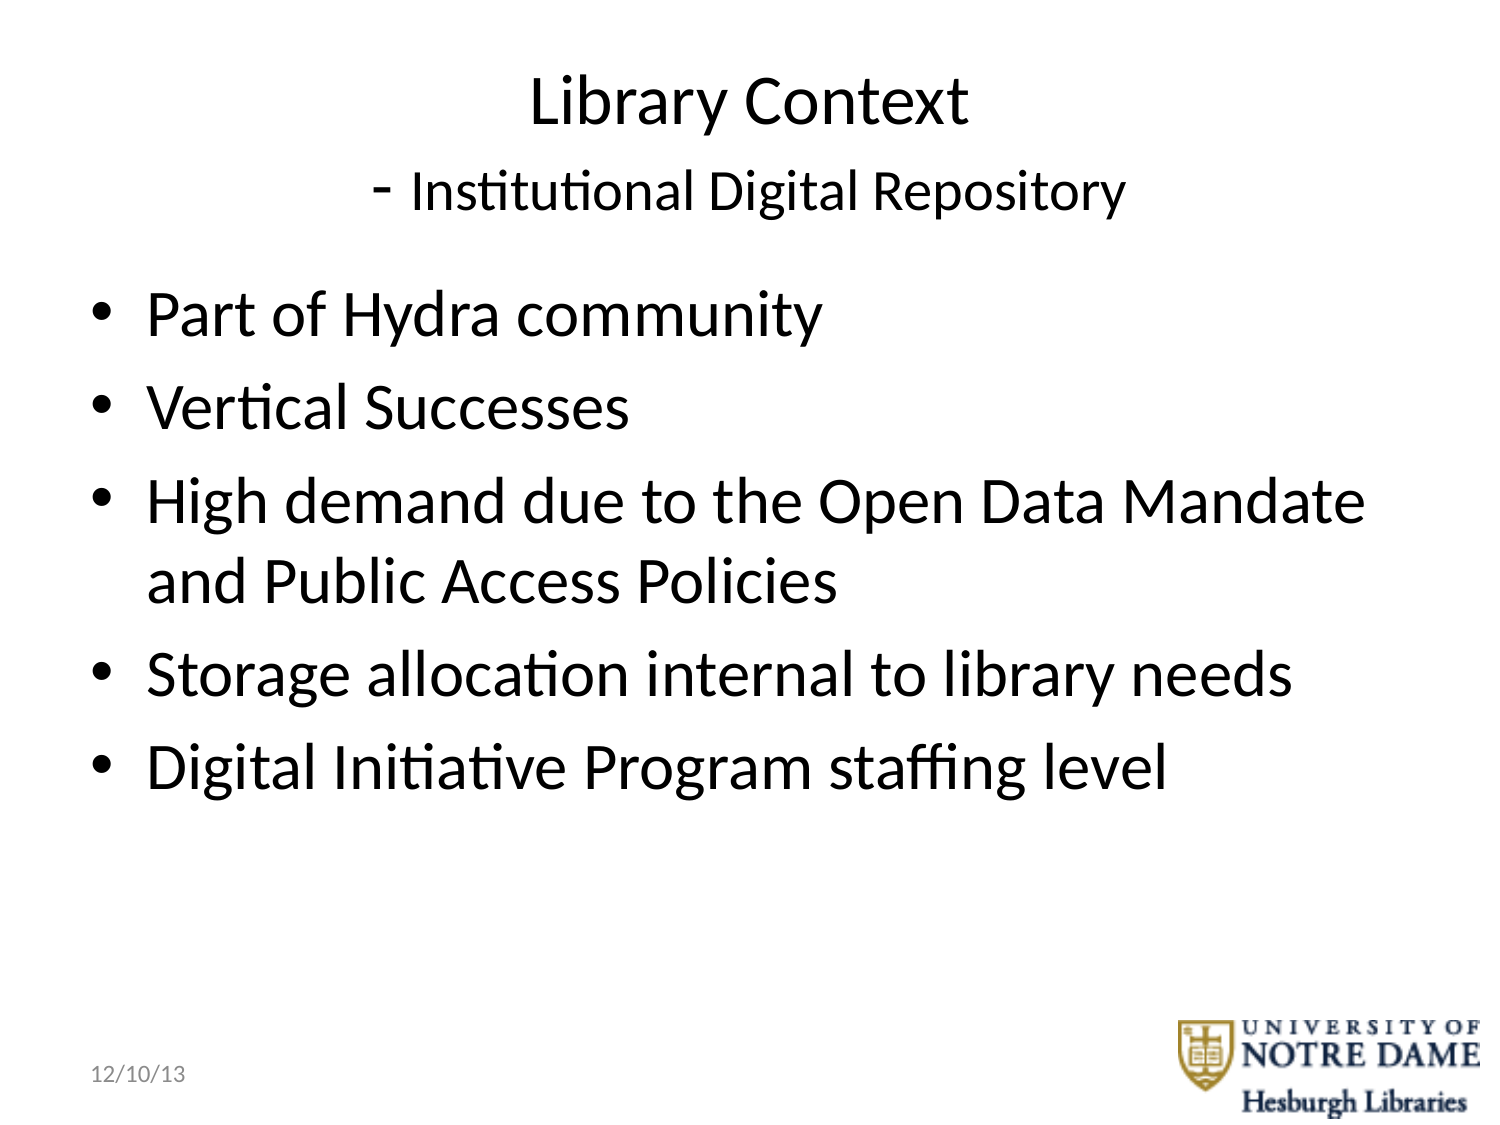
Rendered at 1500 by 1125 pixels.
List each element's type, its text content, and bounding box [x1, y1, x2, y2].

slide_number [75, 1042, 425, 1103]
list Part of Hydra community Vertical Successes High demand due to the Open Data Mandate and Public Access Policies Storage allocation internal to library needs Digital Initiative Program staffing level [75, 262, 1425, 1005]
title Library Context - Institutional Digital Repository [75, 45, 1425, 233]
picture [1178, 1020, 1480, 1119]
